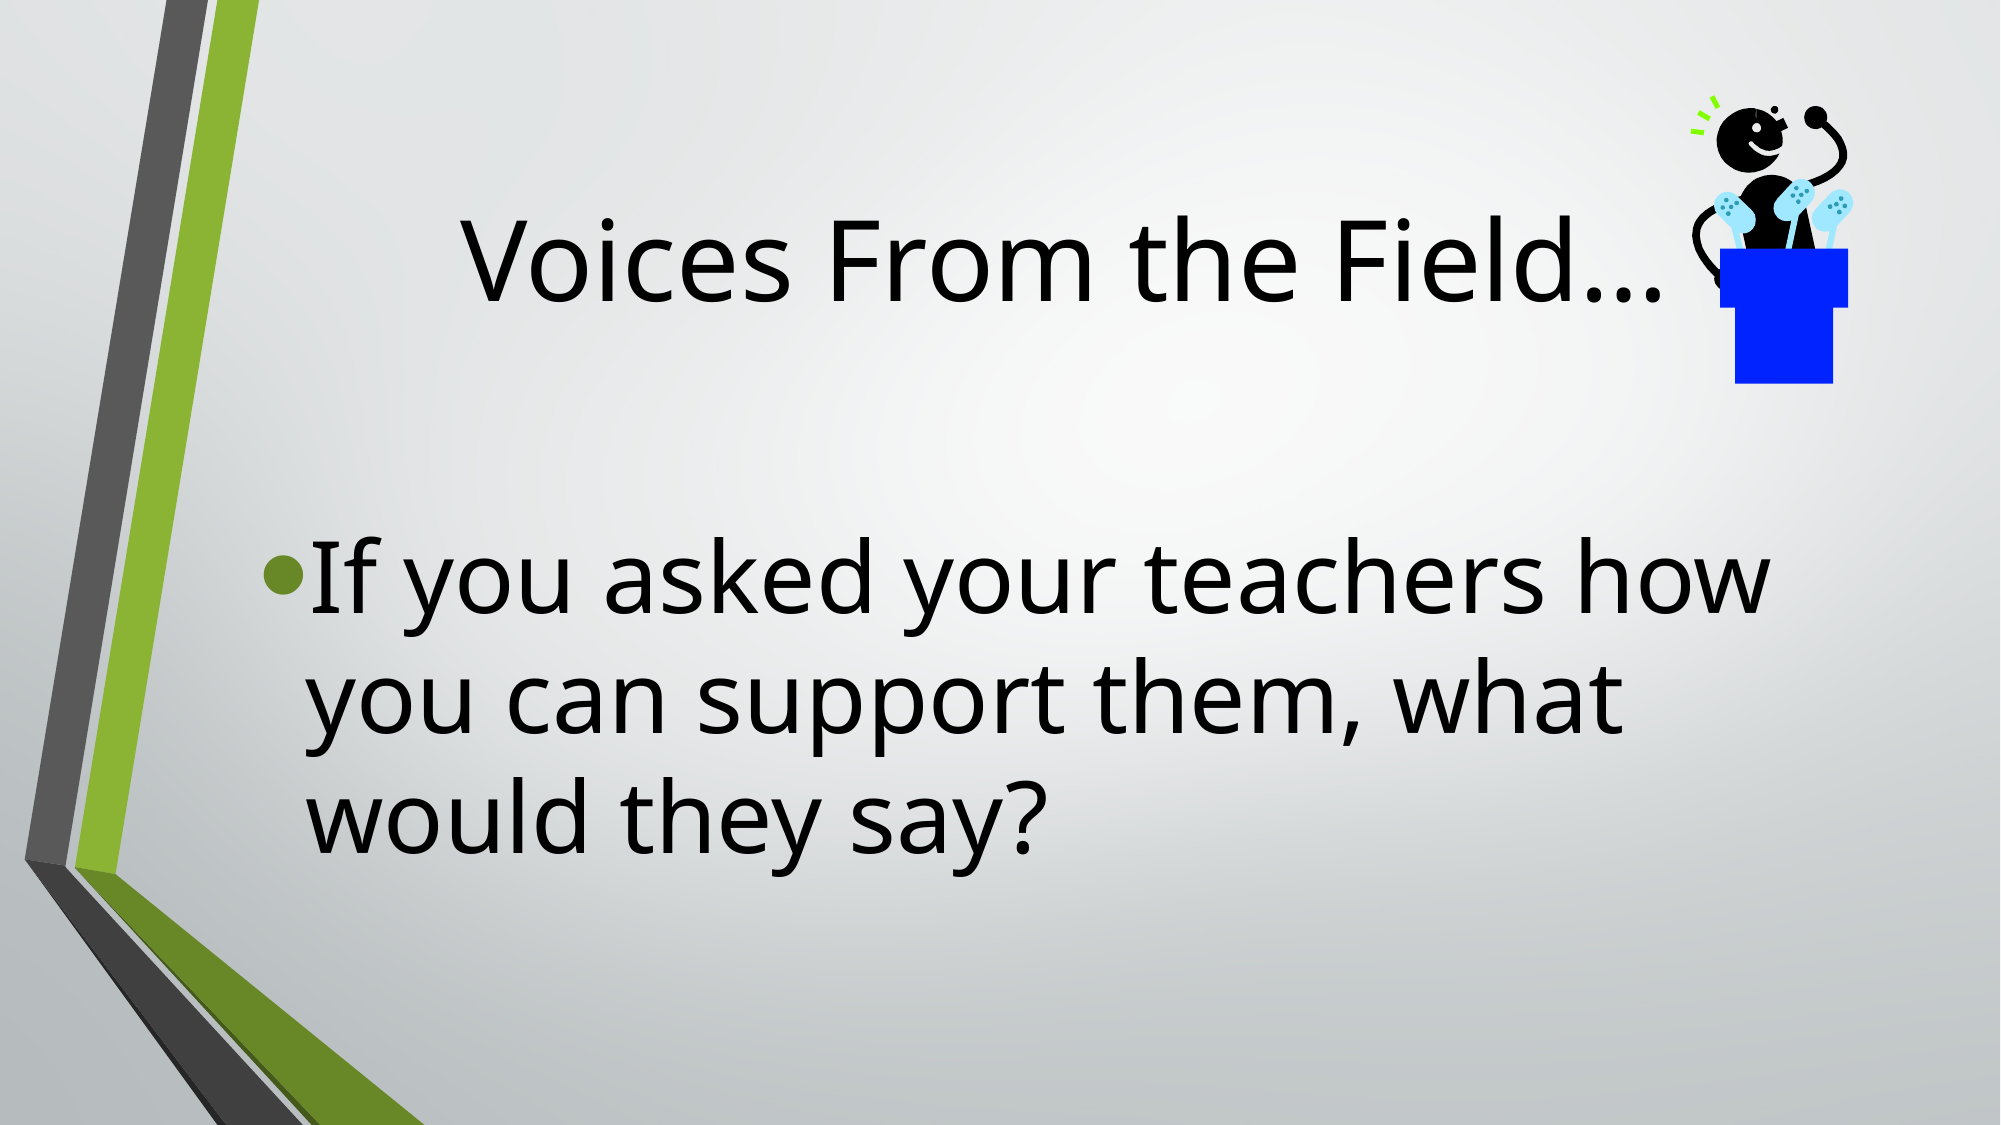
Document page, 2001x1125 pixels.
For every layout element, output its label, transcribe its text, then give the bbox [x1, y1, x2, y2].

title Voices From the Field… [243, 112, 1887, 400]
list If you asked your teachers how you can support them, what would they say? [243, 437, 1887, 950]
picture [1687, 94, 1855, 384]
